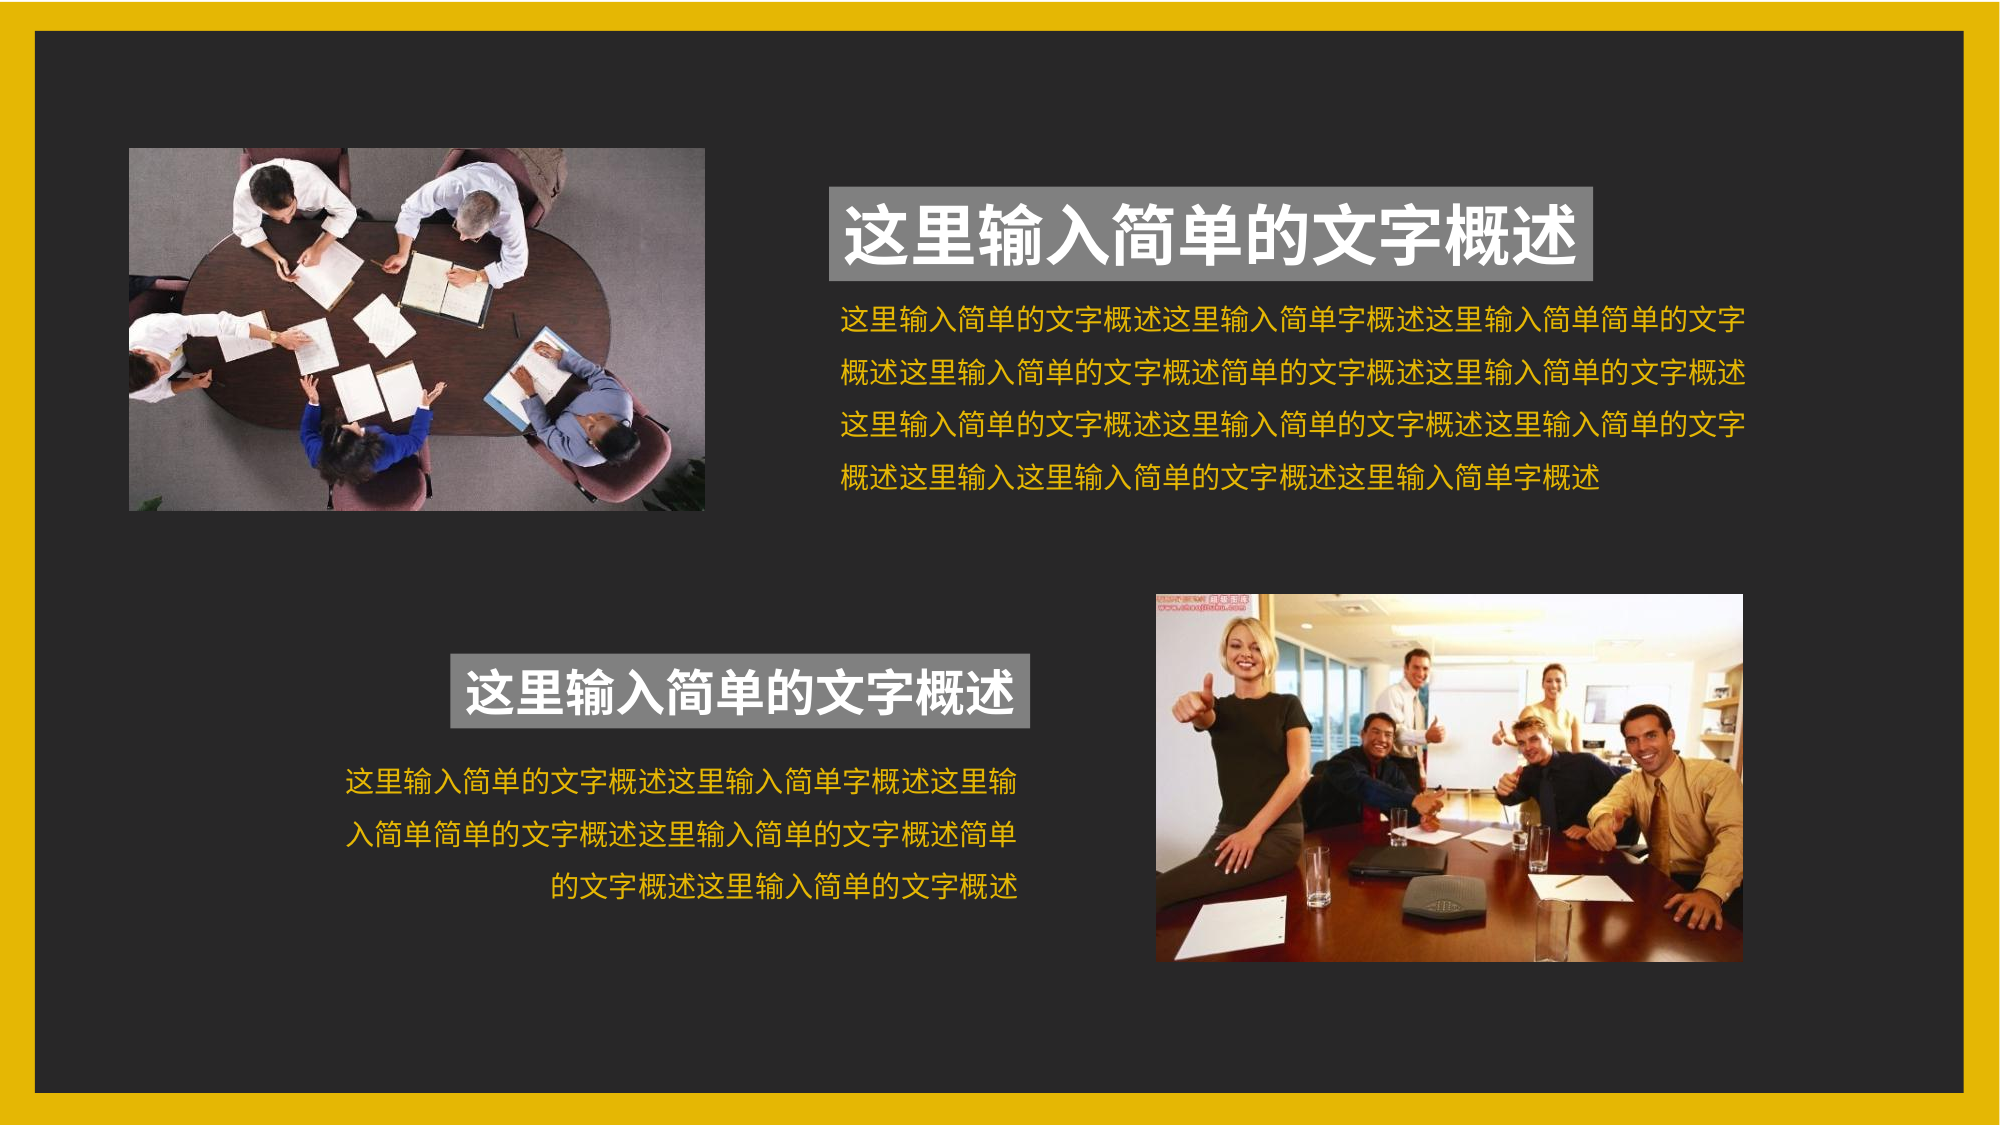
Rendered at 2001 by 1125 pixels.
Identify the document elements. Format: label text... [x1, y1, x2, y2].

text_box 这里输入简单的文字概述 [450, 653, 1031, 729]
text_box 这里输入简单的文字概述这里输入简单字概述这里输入简单简单的文字概述这里输入简单的文字概述简单的文字概述这里输入简单的文字概述 [320, 738, 1033, 911]
text_box 这里输入简单的文字概述 [829, 186, 1594, 282]
picture [1156, 594, 1743, 962]
picture [129, 148, 705, 511]
text_box 这里输入简单的文字概述这里输入简单字概述这里输入简单简单的文字概述这里输入简单的文字概述简单的文字概述这里输入简单的文字概述这里输入简单的文字概述这里输入简单的文字概述这里输入简单的文字概述这里输入这里输入简单的文字概述这里输入简单字概述 [825, 276, 1784, 502]
